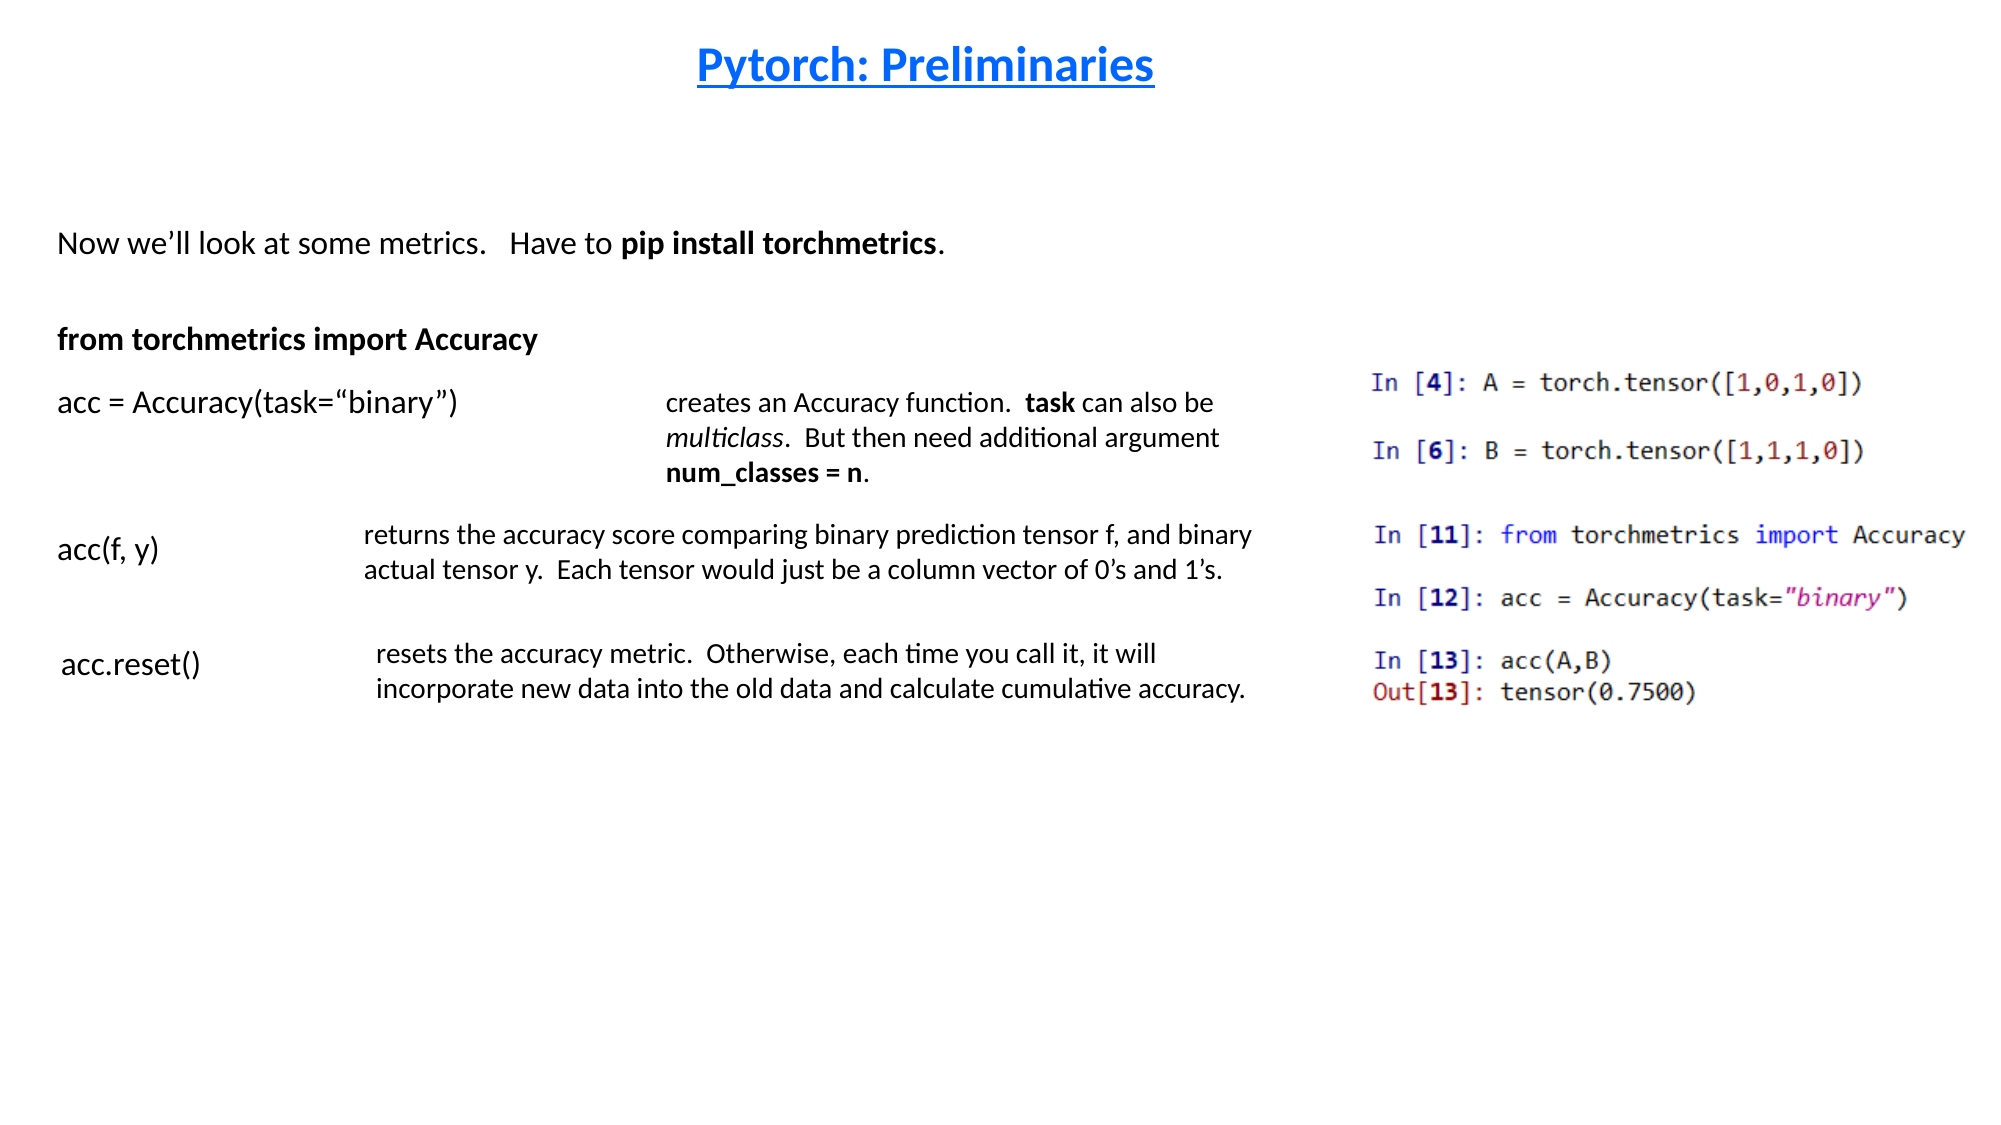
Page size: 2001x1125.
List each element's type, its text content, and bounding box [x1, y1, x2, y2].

text_box creates an Accuracy function. task can also be multiclass. But then need additional argument num_classes = n. [651, 375, 1243, 496]
picture [1369, 421, 1874, 472]
text_box acc(f, y) [42, 519, 186, 574]
text_box acc.reset() [46, 634, 219, 689]
picture [1369, 512, 1988, 713]
text_box Now we’ll look at some metrics. Have to pip install torchmetrics. [42, 214, 1062, 269]
text_box resets the accuracy metric. Otherwise, each time you call it, it will incorporate new data into the old data and calculate cumulative accuracy. [361, 626, 1296, 712]
picture [1369, 356, 1864, 404]
text_box returns the accuracy score comparing binary prediction tensor f, and binary actual tensor y. Each tensor would just be a column vector of 0’s and 1’s. [349, 508, 1284, 593]
text_box acc = Accuracy(task=“binary”) [42, 372, 492, 428]
text_box Pytorch: Preliminaries [682, 24, 1170, 100]
text_box from torchmetrics import Accuracy [42, 309, 573, 365]
